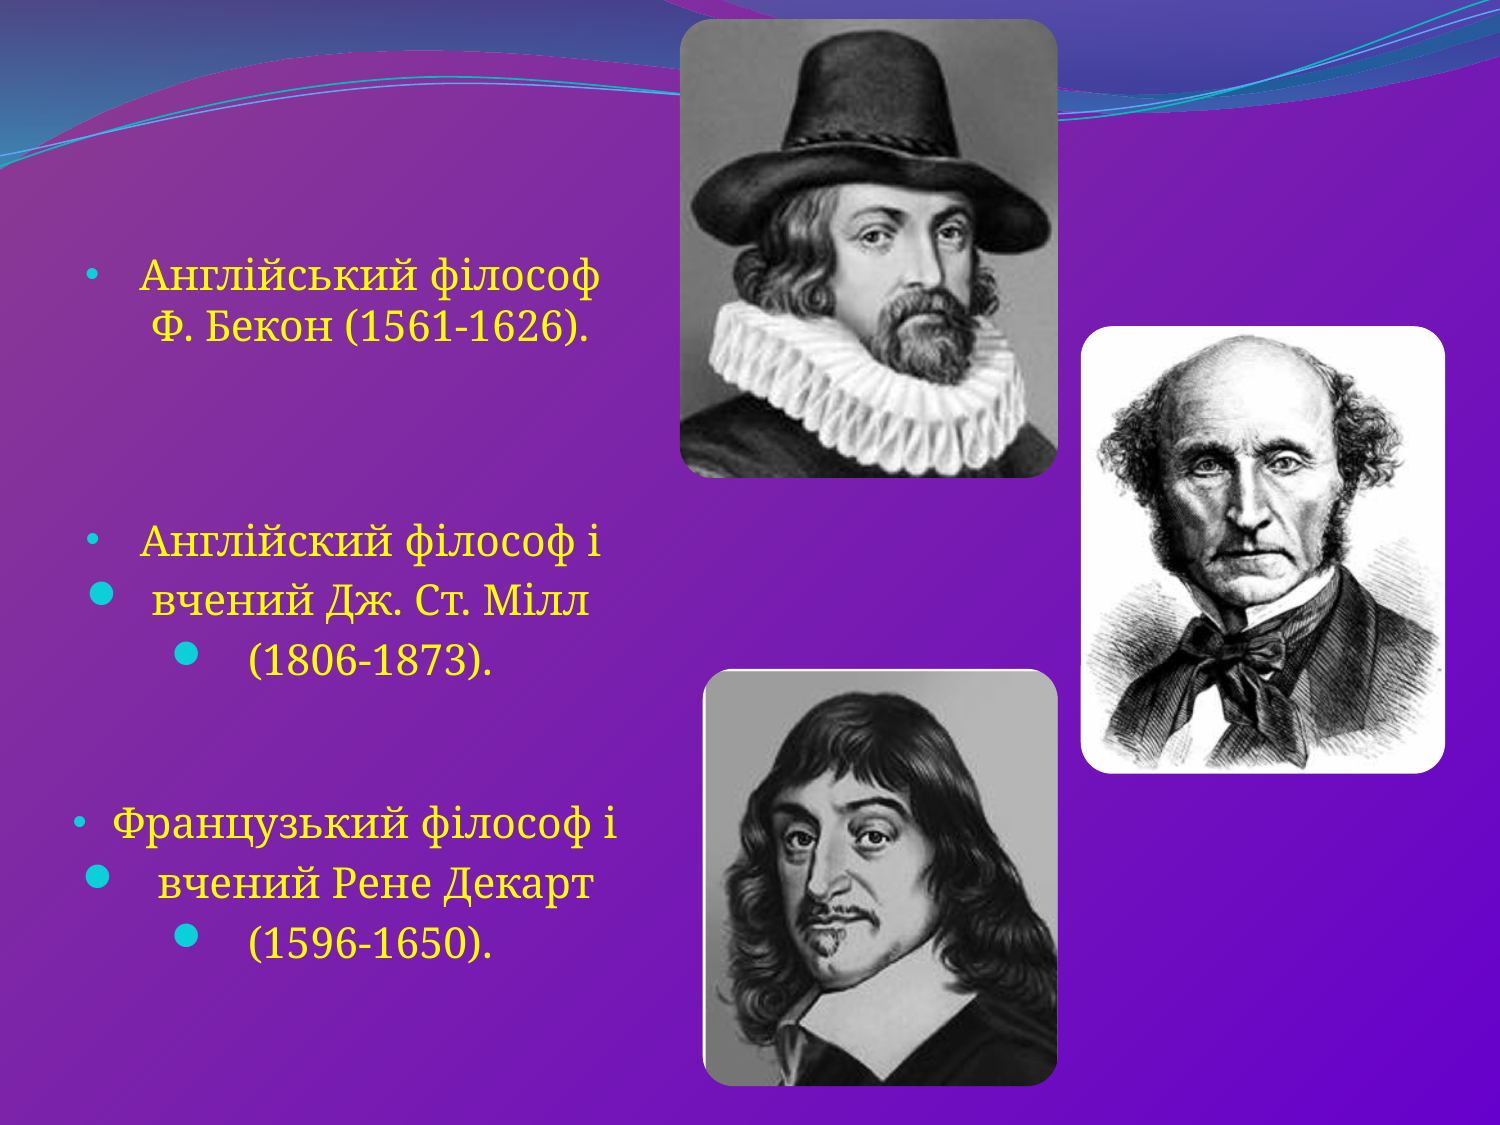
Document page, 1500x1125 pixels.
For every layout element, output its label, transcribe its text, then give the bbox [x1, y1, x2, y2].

picture [702, 668, 1058, 1087]
picture [1080, 325, 1446, 774]
picture [679, 18, 1059, 479]
list Англійський філософ Ф. Бекон (1561-1626). Англійский філософ і вчений Дж. Ст. Мілл (1806-1873). Французький філософ і вчений Рене Декарт (1596-1650). [57, 239, 644, 1015]
